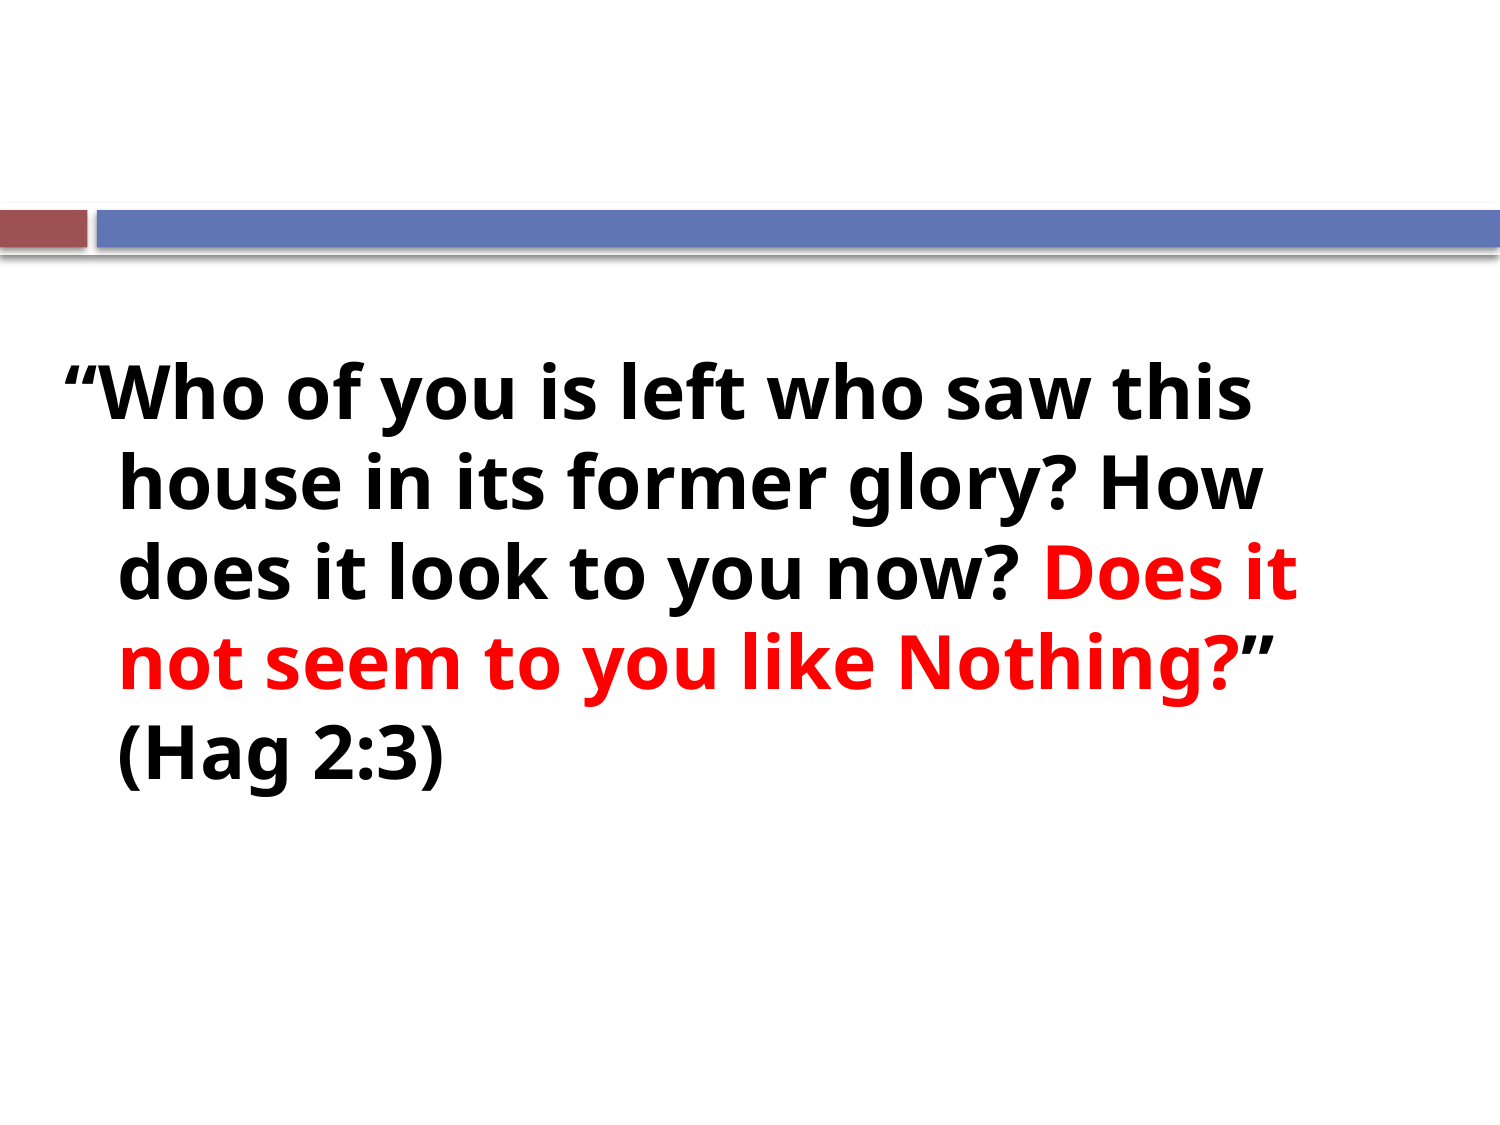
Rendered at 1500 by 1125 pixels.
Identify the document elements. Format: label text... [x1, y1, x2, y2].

list “Who of you is left who saw this house in its former glory? How does it look to you now? Does it not seem to you like Nothing?” (Hag 2:3) [50, 337, 1425, 1005]
